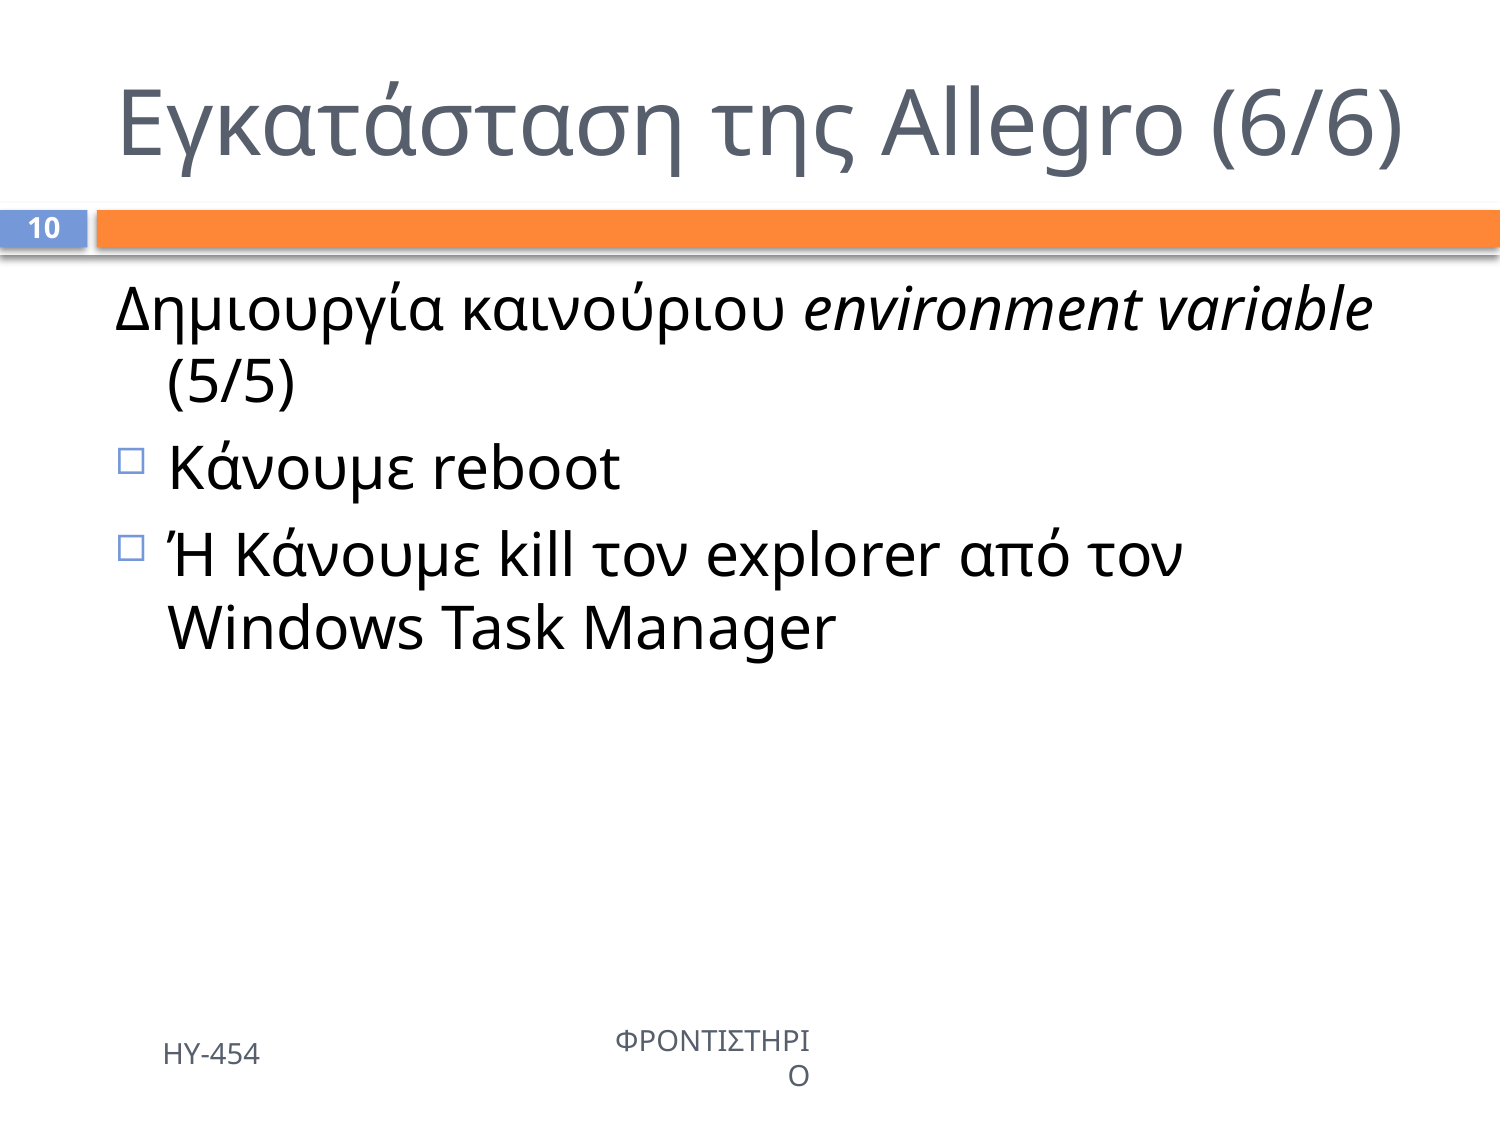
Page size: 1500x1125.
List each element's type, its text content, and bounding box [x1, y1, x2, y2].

footer ΗΥ-454 [99, 1024, 275, 1085]
list Δημιουργία καινούριου environment variable (5/5) Κάνουμε reboot Ή Κάνουμε kill τον explorer από τον Windows Task Manager [100, 262, 1438, 1000]
slide_number 10 [0, 208, 88, 249]
title Εγκατάσταση της Allegro (6/6) [100, 37, 1438, 200]
